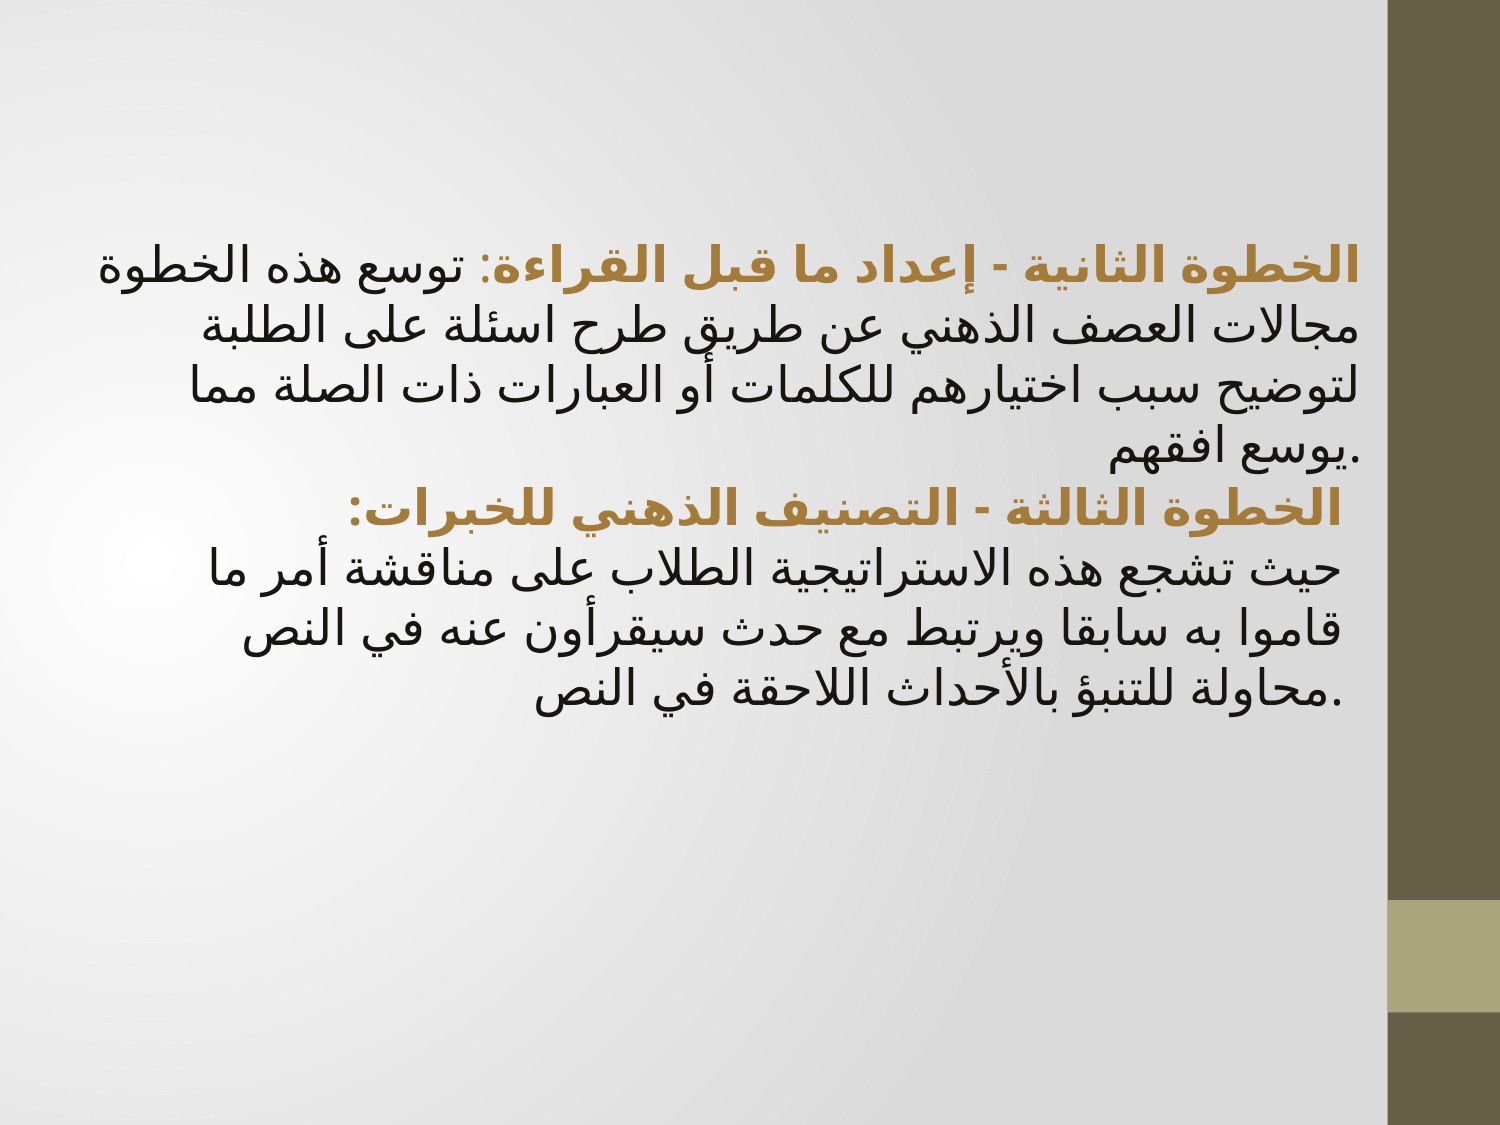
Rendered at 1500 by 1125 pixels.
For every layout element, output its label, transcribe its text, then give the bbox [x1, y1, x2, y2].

text_box الخطوة الثالثة - التصنيف الذهني للخبرات: حيث تشجع هذه الاستراتيجية الطلاب على مناقشة أمر ما قاموا به سابقا ويرتبط مع حدث سيقرأون عنه في النص محاولة للتنبؤ بالأحداث اللاحقة في النص. [94, 480, 1359, 723]
text_box الخطوة الثانية - إعداد ما قبل القراءة: توسع هذه الخطوة مجالات العصف الذهني عن طريق طرح اسئلة على الطلبة لتوضيح سبب اختيارهم للكلمات أو العبارات ذات الصلة مما يوسع افقهم. [76, 224, 1377, 480]
